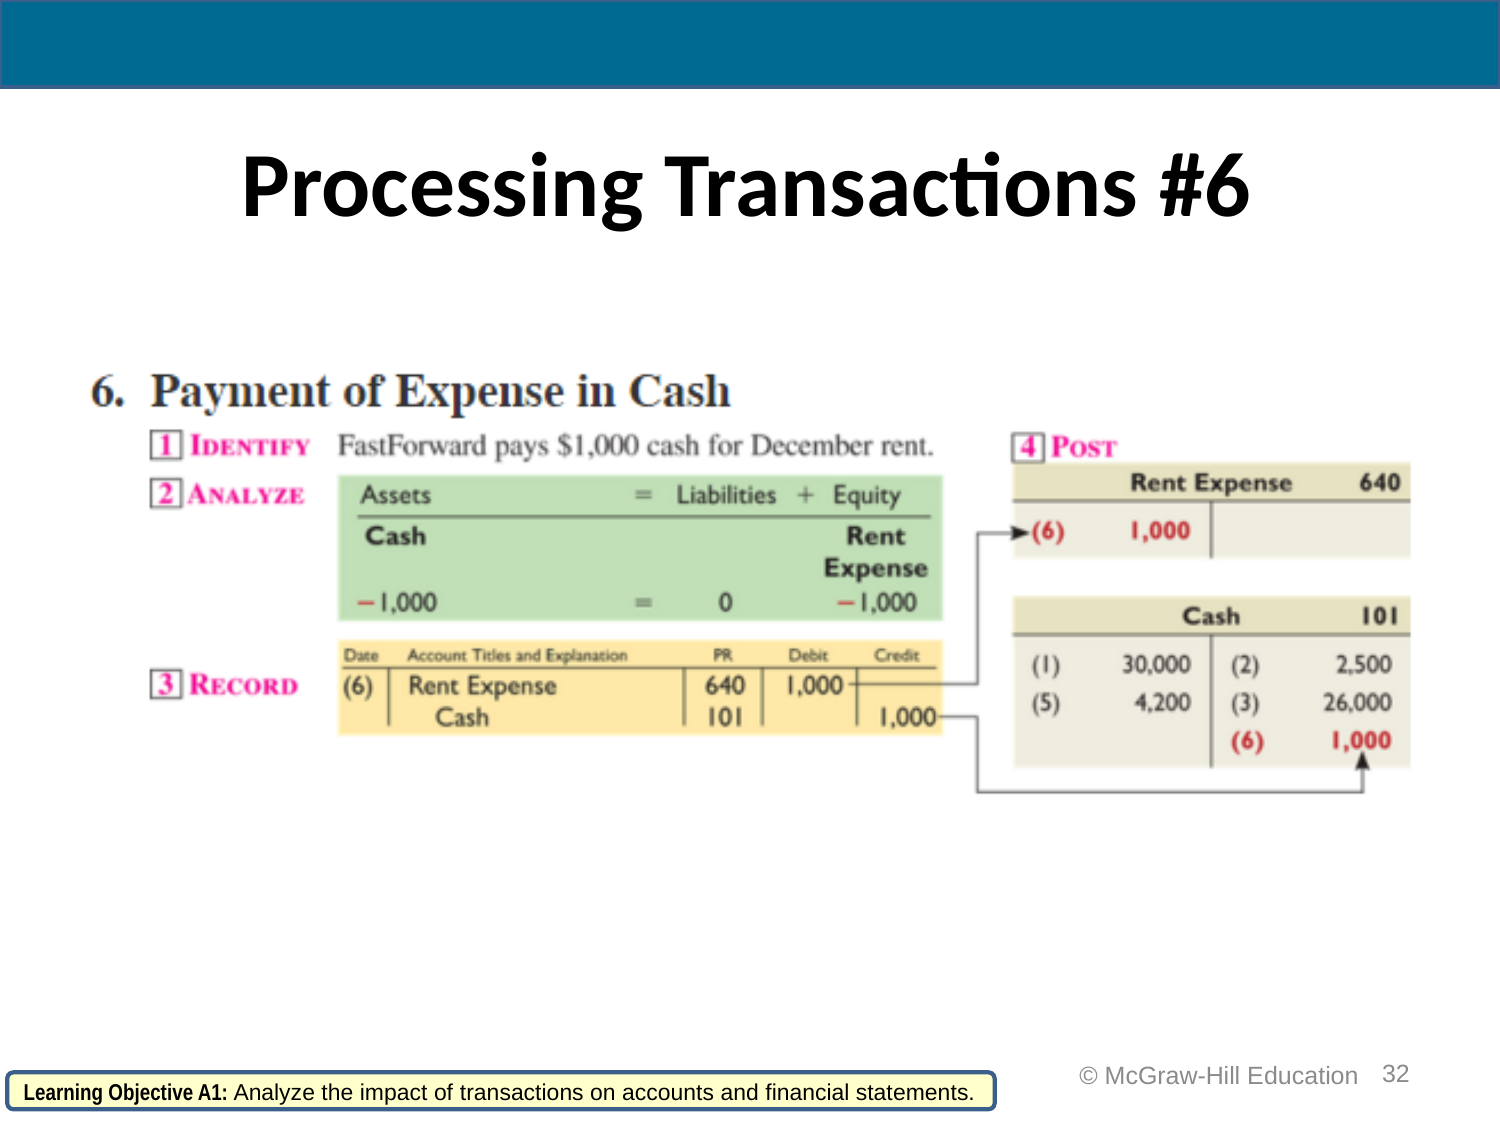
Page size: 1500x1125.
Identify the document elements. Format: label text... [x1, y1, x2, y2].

text_box © McGraw-Hill Education [1057, 1052, 1413, 1090]
text_box [0, 0, 1500, 89]
slide_number 32 [1074, 1042, 1425, 1103]
text_box Learning Objective A1: Analyze the impact of transactions on accounts and financial statements. [7, 1072, 995, 1110]
picture [18, 344, 1482, 815]
title Processing Transactions #6 [71, 89, 1422, 274]
